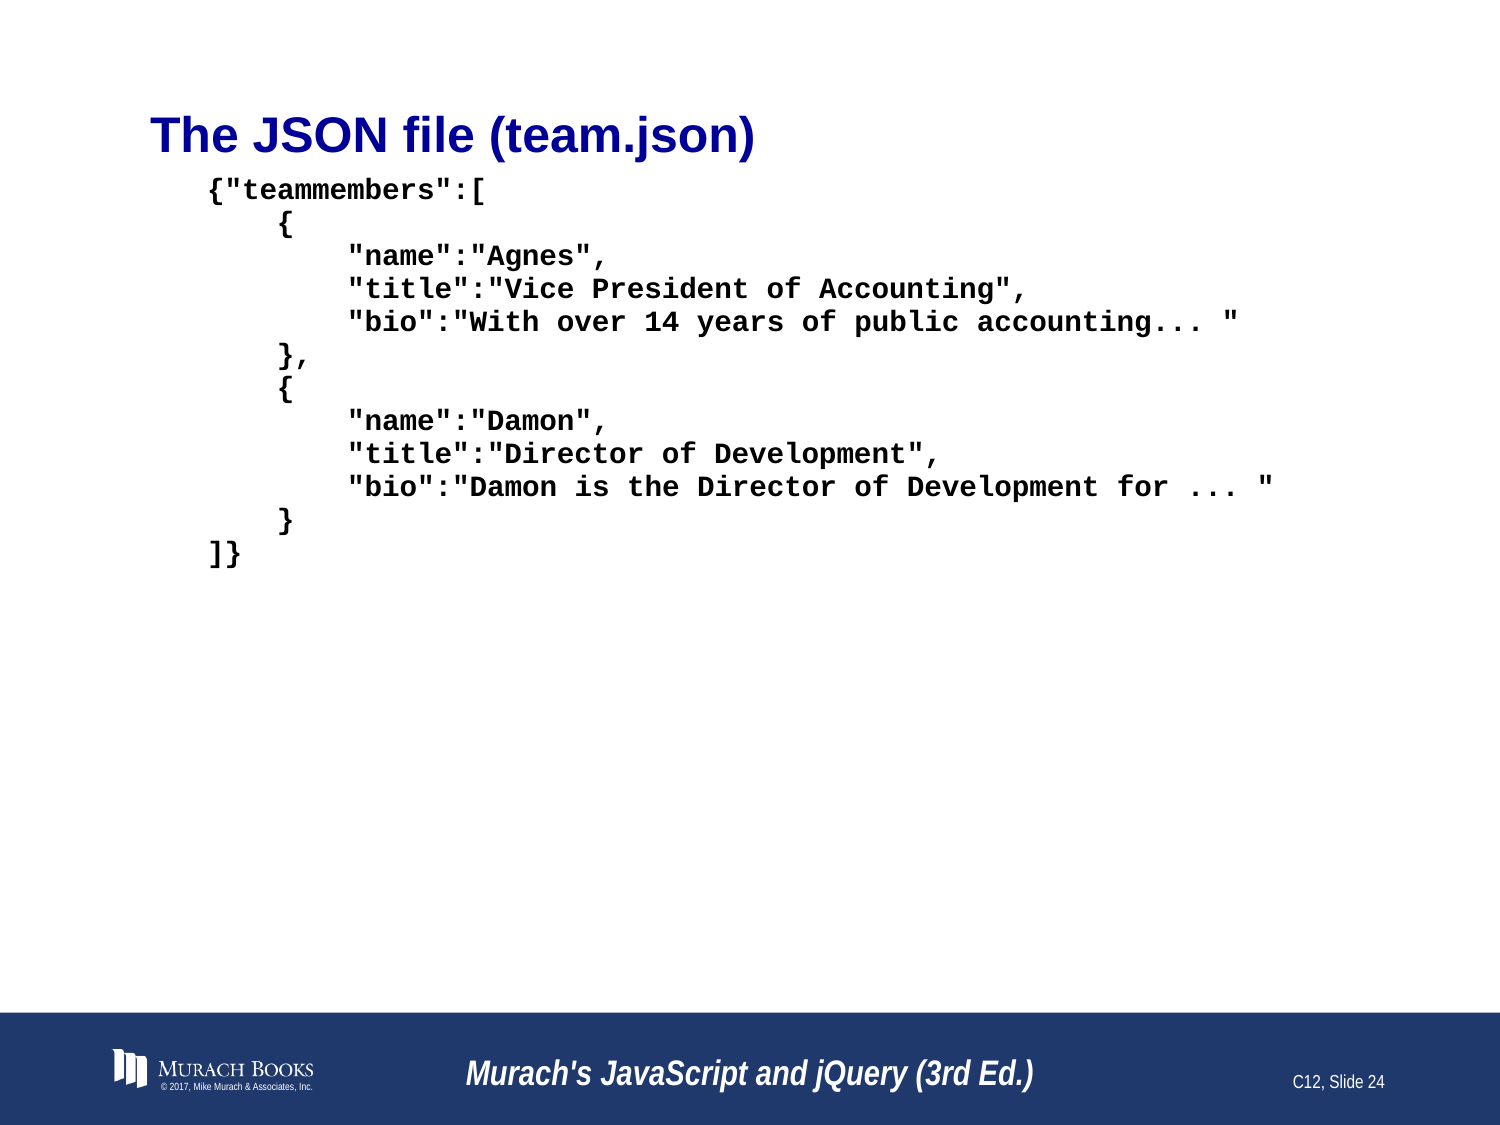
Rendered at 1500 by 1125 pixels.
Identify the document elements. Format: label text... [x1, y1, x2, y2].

slide_number C12, Slide 24 [1087, 1025, 1400, 1100]
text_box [149, 174, 1350, 611]
footer © 2017, Mike Murach & Associates, Inc. [12, 1025, 463, 1100]
slide_number Murach's JavaScript and jQuery (3rd Ed.) [463, 1025, 1050, 1100]
title The JSON file (team.json) [150, 102, 1350, 164]
